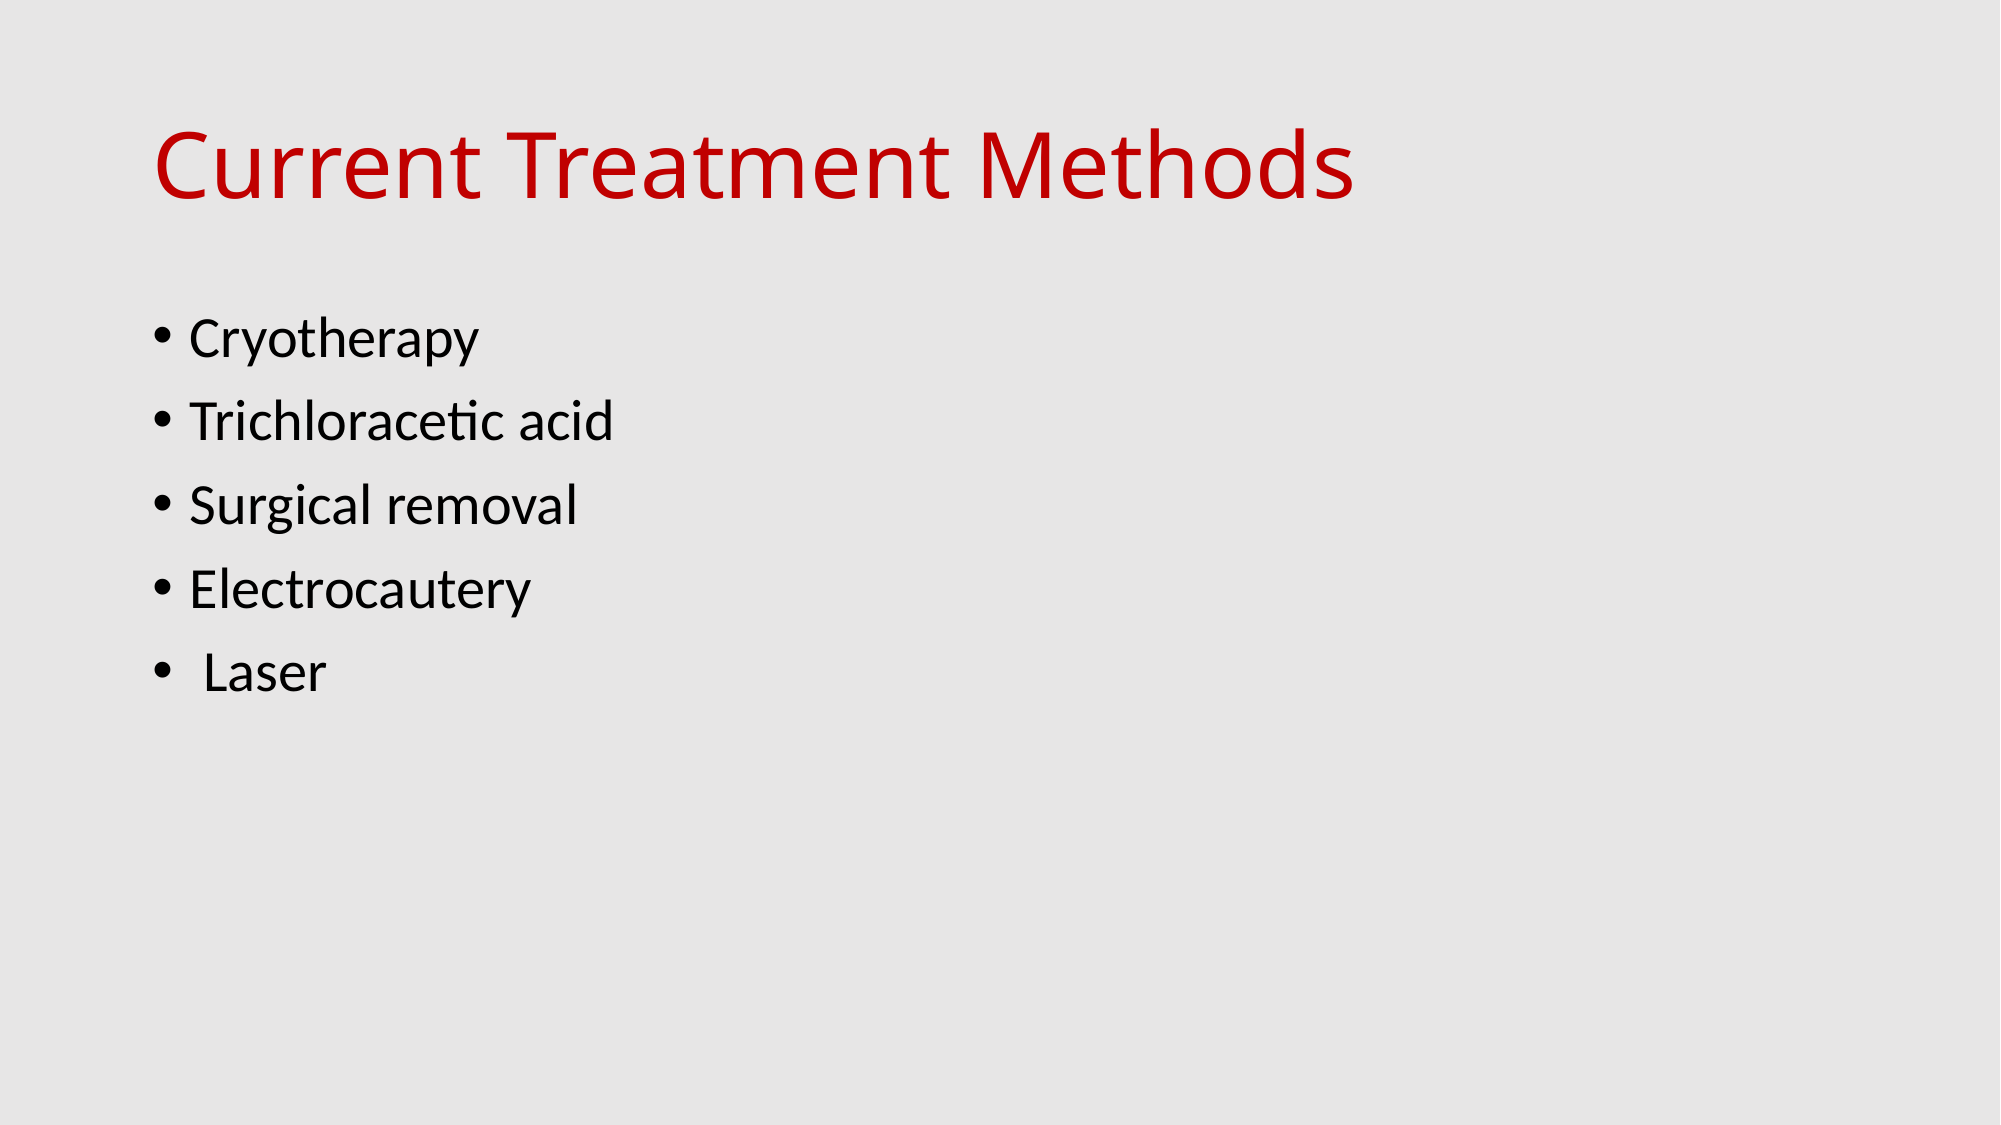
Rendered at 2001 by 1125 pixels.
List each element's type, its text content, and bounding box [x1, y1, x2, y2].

list Cryotherapy Trichloracetic acid Surgical removal Electrocautery Laser [137, 299, 1863, 1014]
title Current Treatment Methods [137, 59, 1863, 278]
